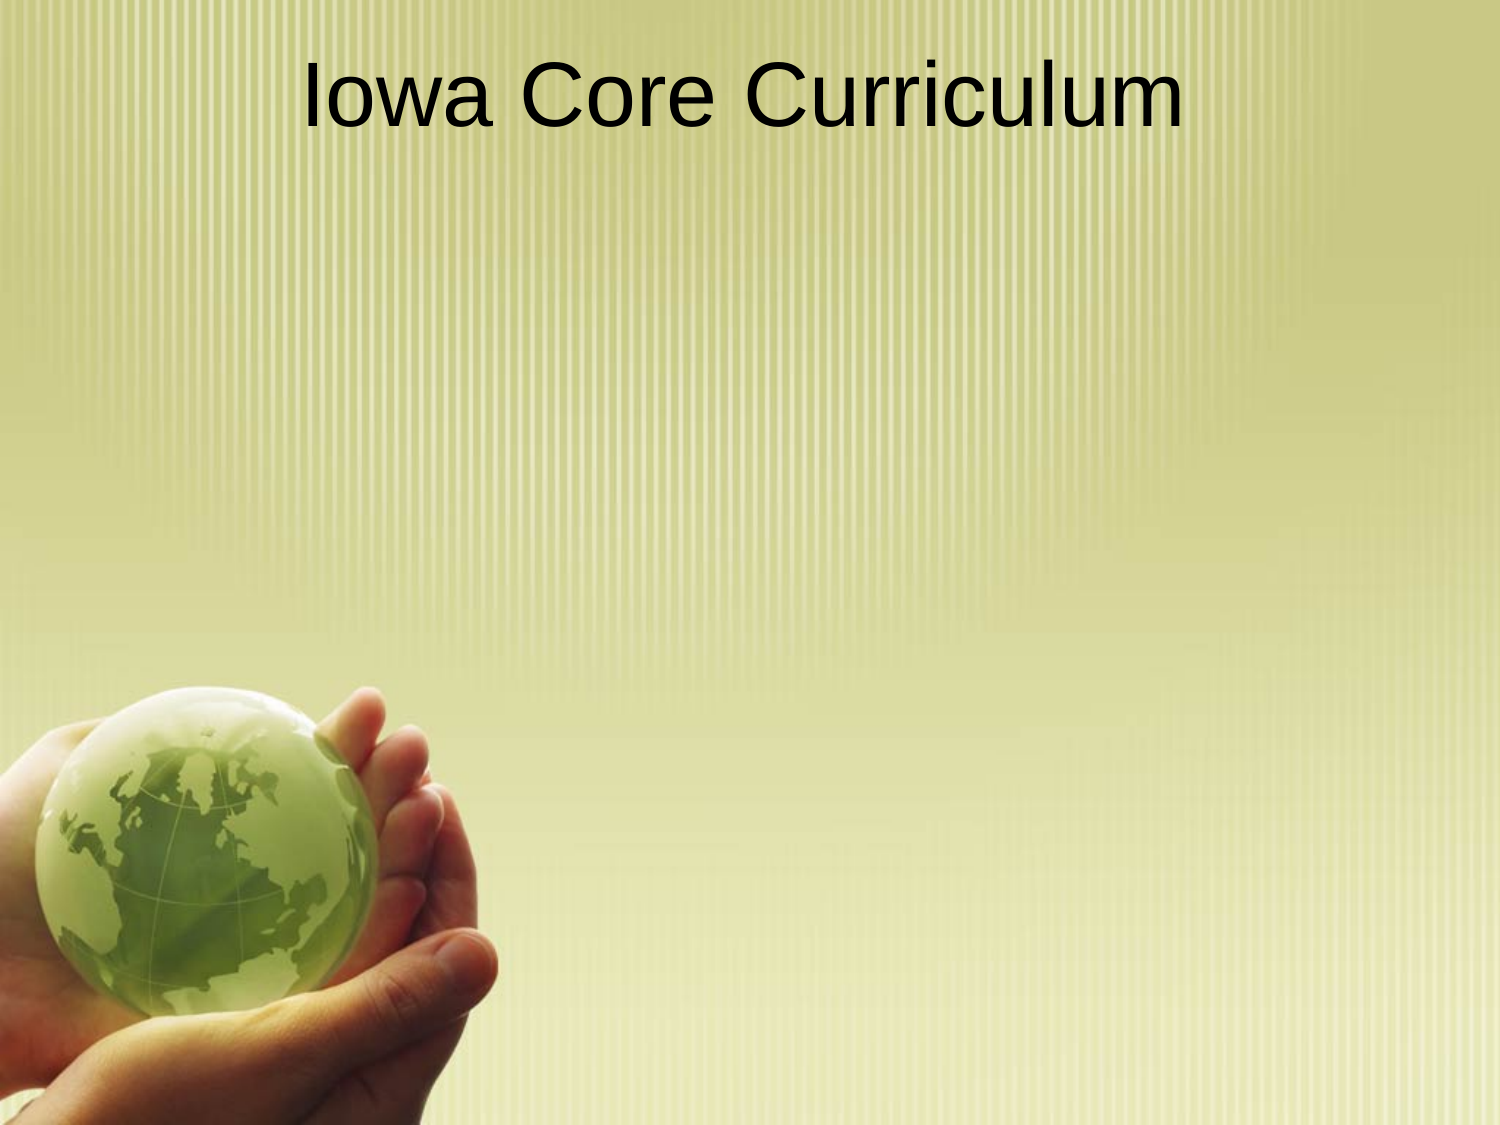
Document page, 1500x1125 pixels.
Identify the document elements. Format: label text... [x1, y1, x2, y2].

picture [0, 0, 1500, 1125]
title Iowa Core Curriculum [55, 28, 1260, 153]
